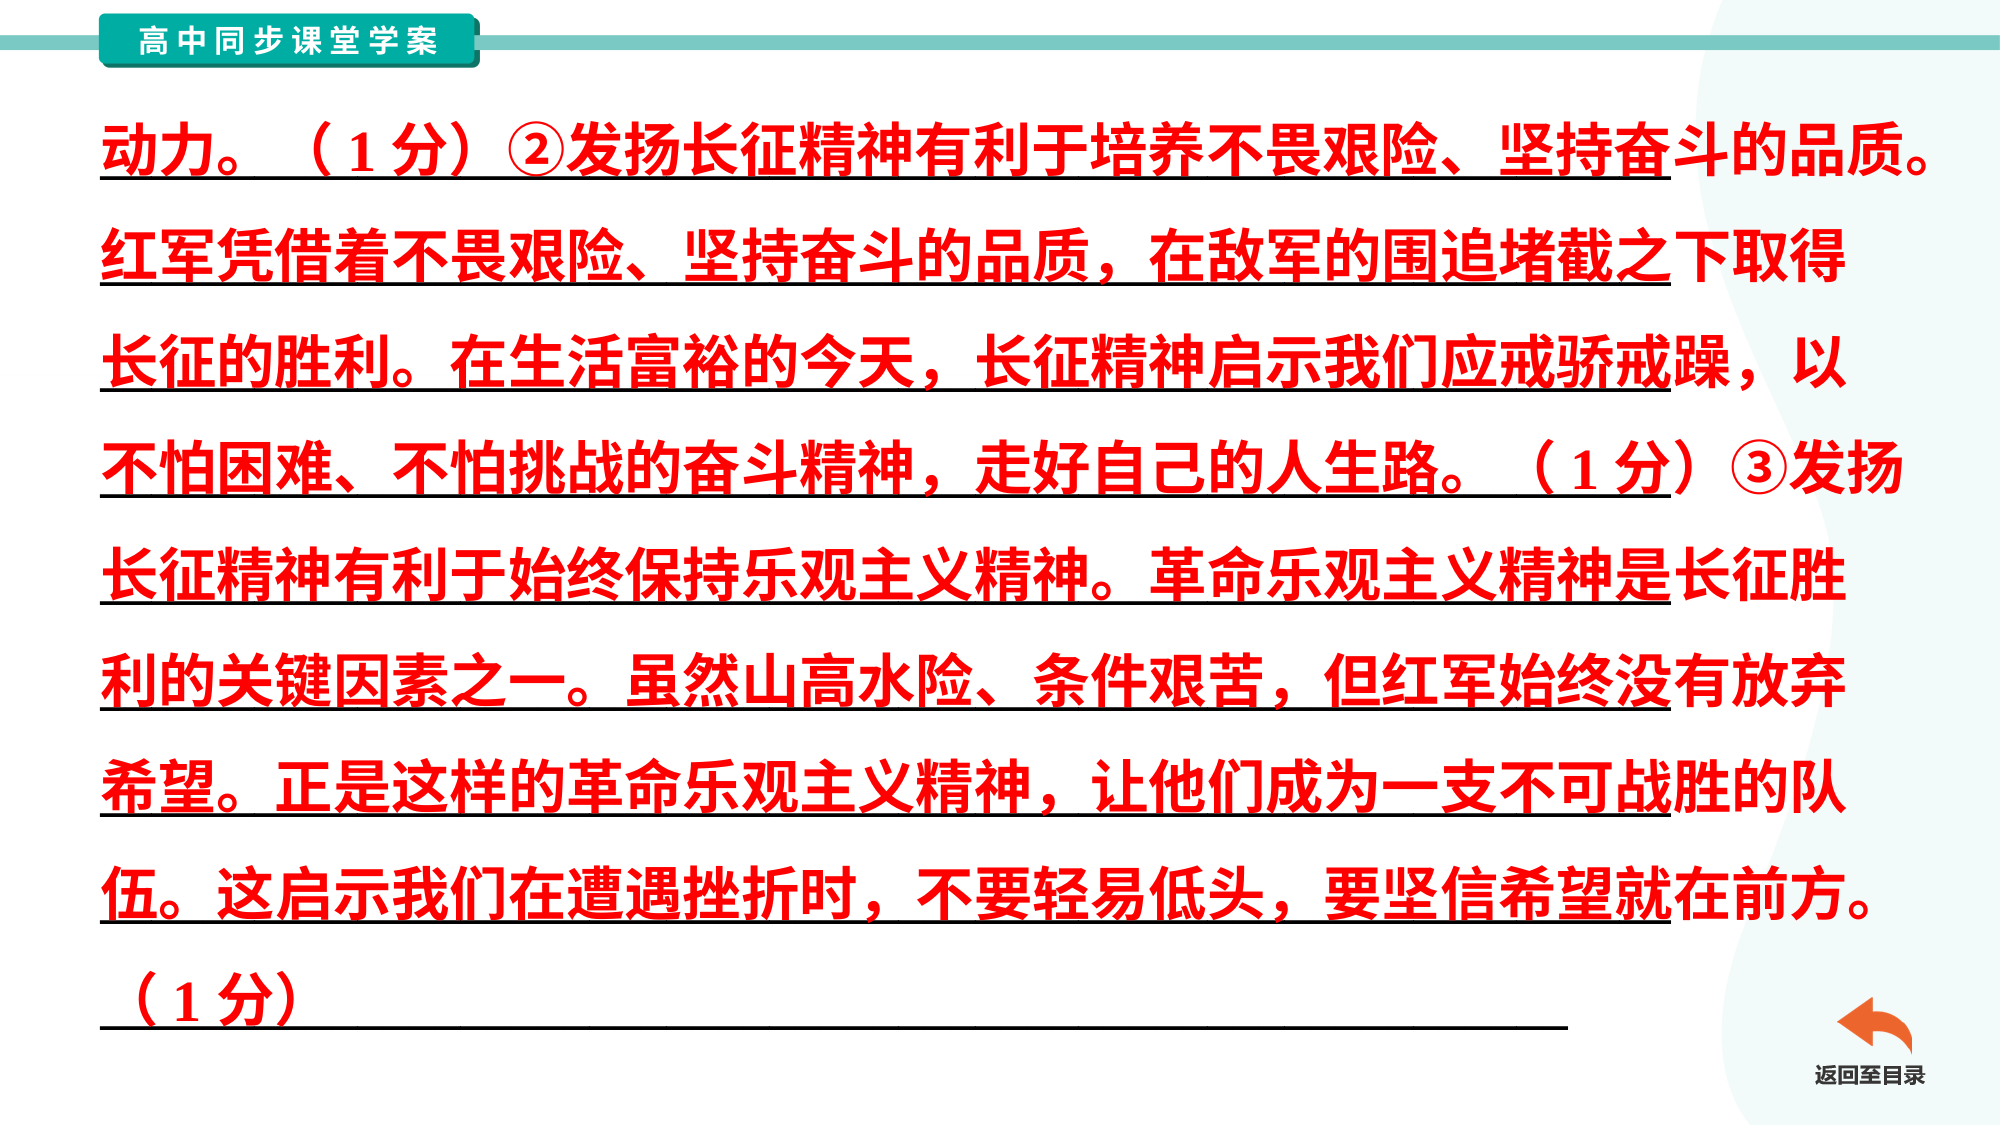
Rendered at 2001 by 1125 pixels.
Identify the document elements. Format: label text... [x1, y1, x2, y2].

picture [0, 0, 2000, 1125]
text_box 动力。（1分）②发扬长征精神有利于培养不畏艰险、坚持奋斗的品质。 红军凭借着不畏艰险、坚持奋斗的品质，在敌军的围追堵截之下取得 长征的胜利。在生活富裕的今天，长征精神启示我们应戒骄戒躁，以 不怕困难、不怕挑战的奋斗精神，走好自己的人生路。（1分）③发扬 长征精神有利于始终保持乐观主义精神。革命乐观主义精神是长征胜 利的关键因素之一。虽然山高水险、条件艰苦，但红军始终没有放弃 希望。正是这样的革命乐观主义精神，让他们成为一支不可战胜的队 伍。这启示我们在遭遇挫折时，不要轻易低头，要坚信希望就在前方。 （1分） [100, 76, 1899, 1033]
